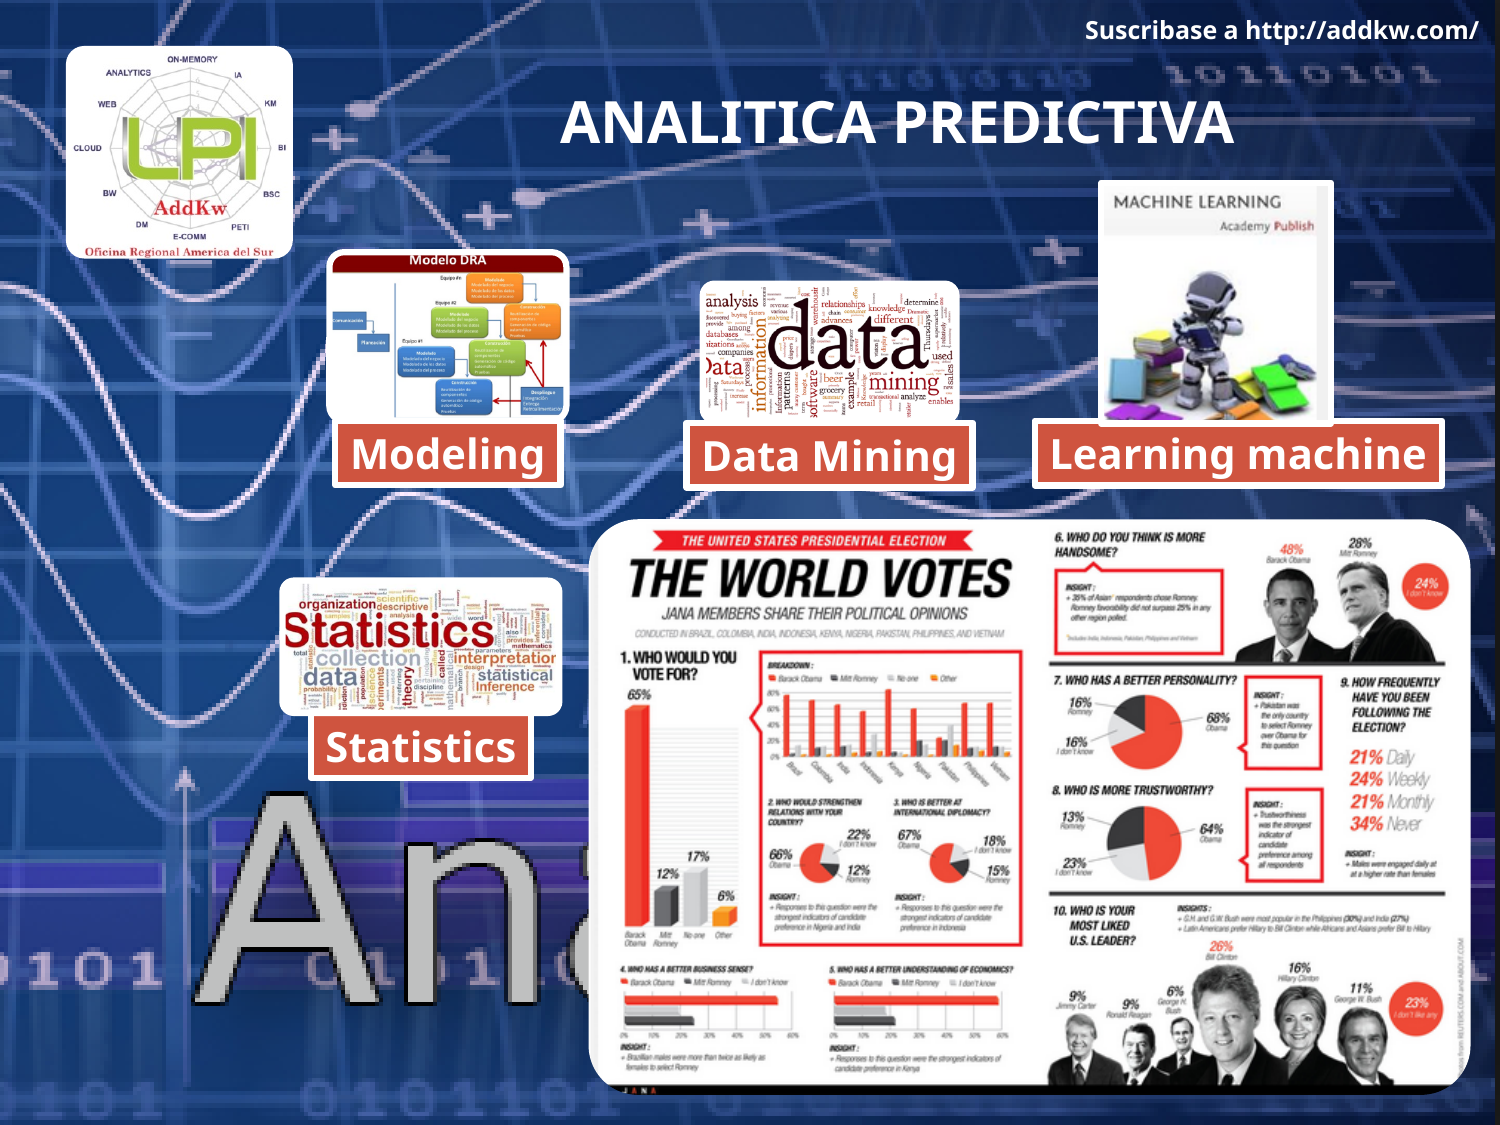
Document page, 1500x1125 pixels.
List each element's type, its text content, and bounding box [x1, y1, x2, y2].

text_box Statistics [308, 717, 534, 781]
text_box Suscribase a http://addkw.com/ [1070, 7, 1495, 52]
text_box Learning machine [1032, 418, 1445, 489]
text_box Modeling [332, 421, 564, 488]
text_box Data Mining [683, 420, 976, 491]
picture [0, 0, 1500, 1125]
text_box ANALITICA PREDICTIVA [324, 78, 1471, 163]
